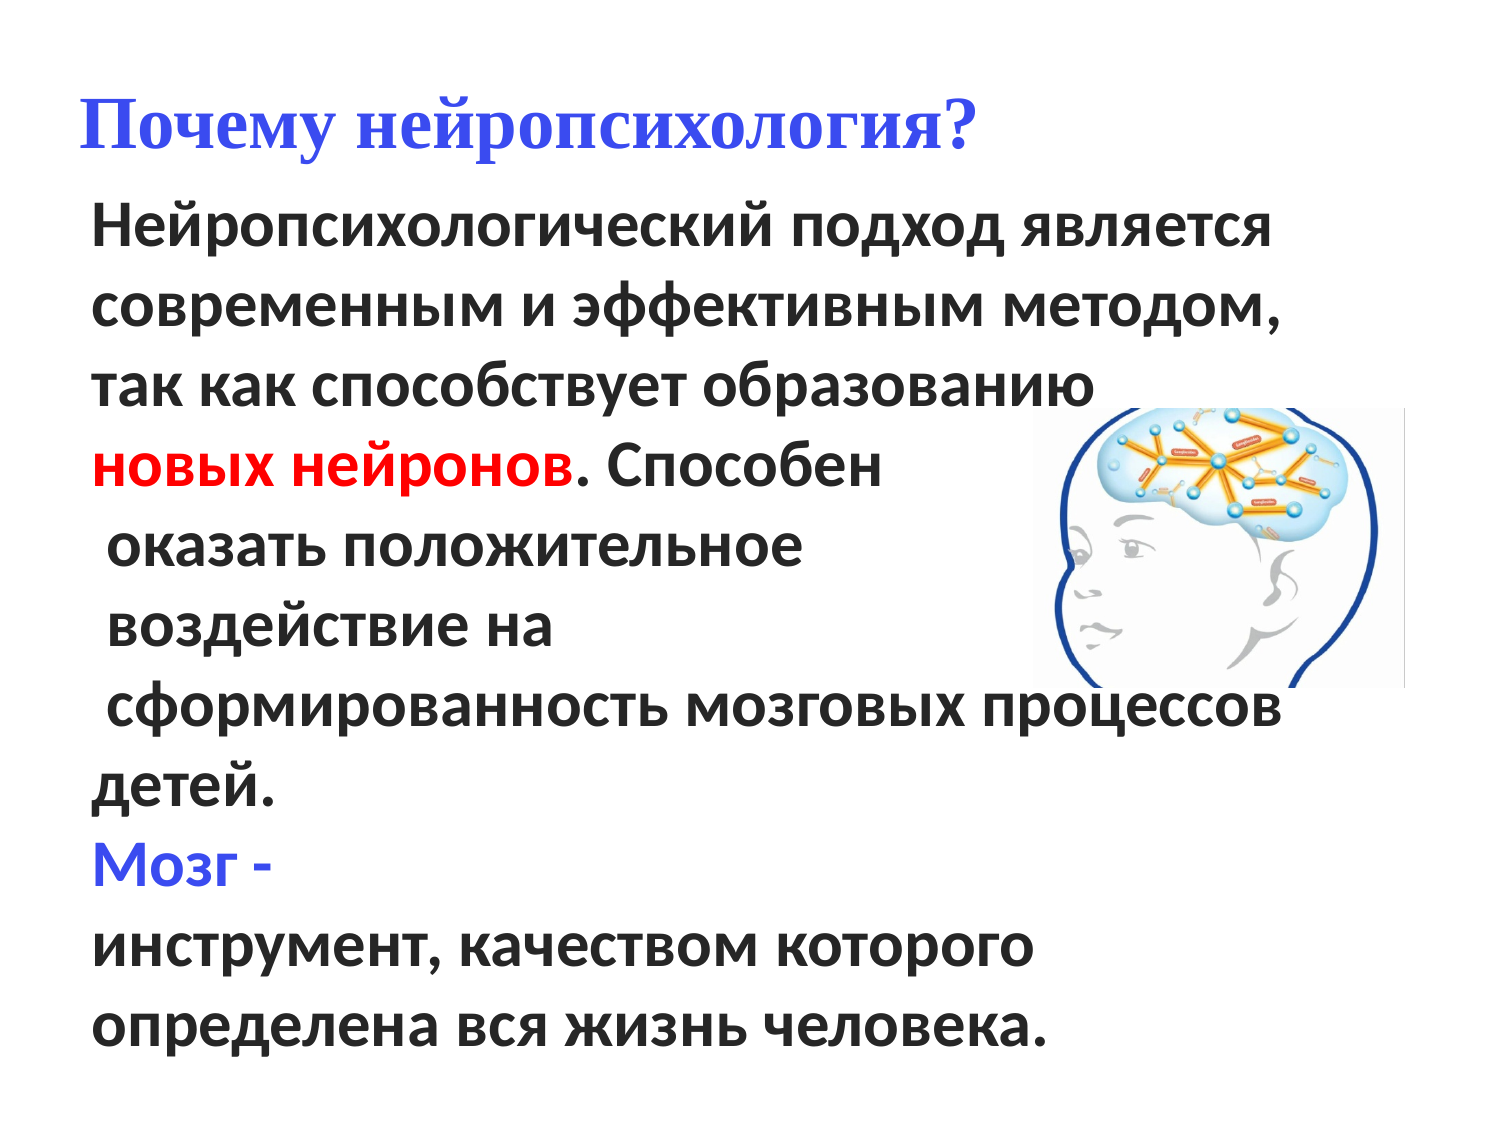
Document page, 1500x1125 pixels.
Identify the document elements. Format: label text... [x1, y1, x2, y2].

text_box Нейропсихологический подход является современным и эффективным методом, так как способствует образованию новых нейронов. Способен оказать положительное воздействие на сформированность мозговых процессов детей. Мозг - инструмент, качеством которого определена вся жизнь человека. [76, 172, 1400, 1125]
text_box Почему нейропсихология? [64, 66, 1412, 172]
picture [1033, 408, 1405, 688]
